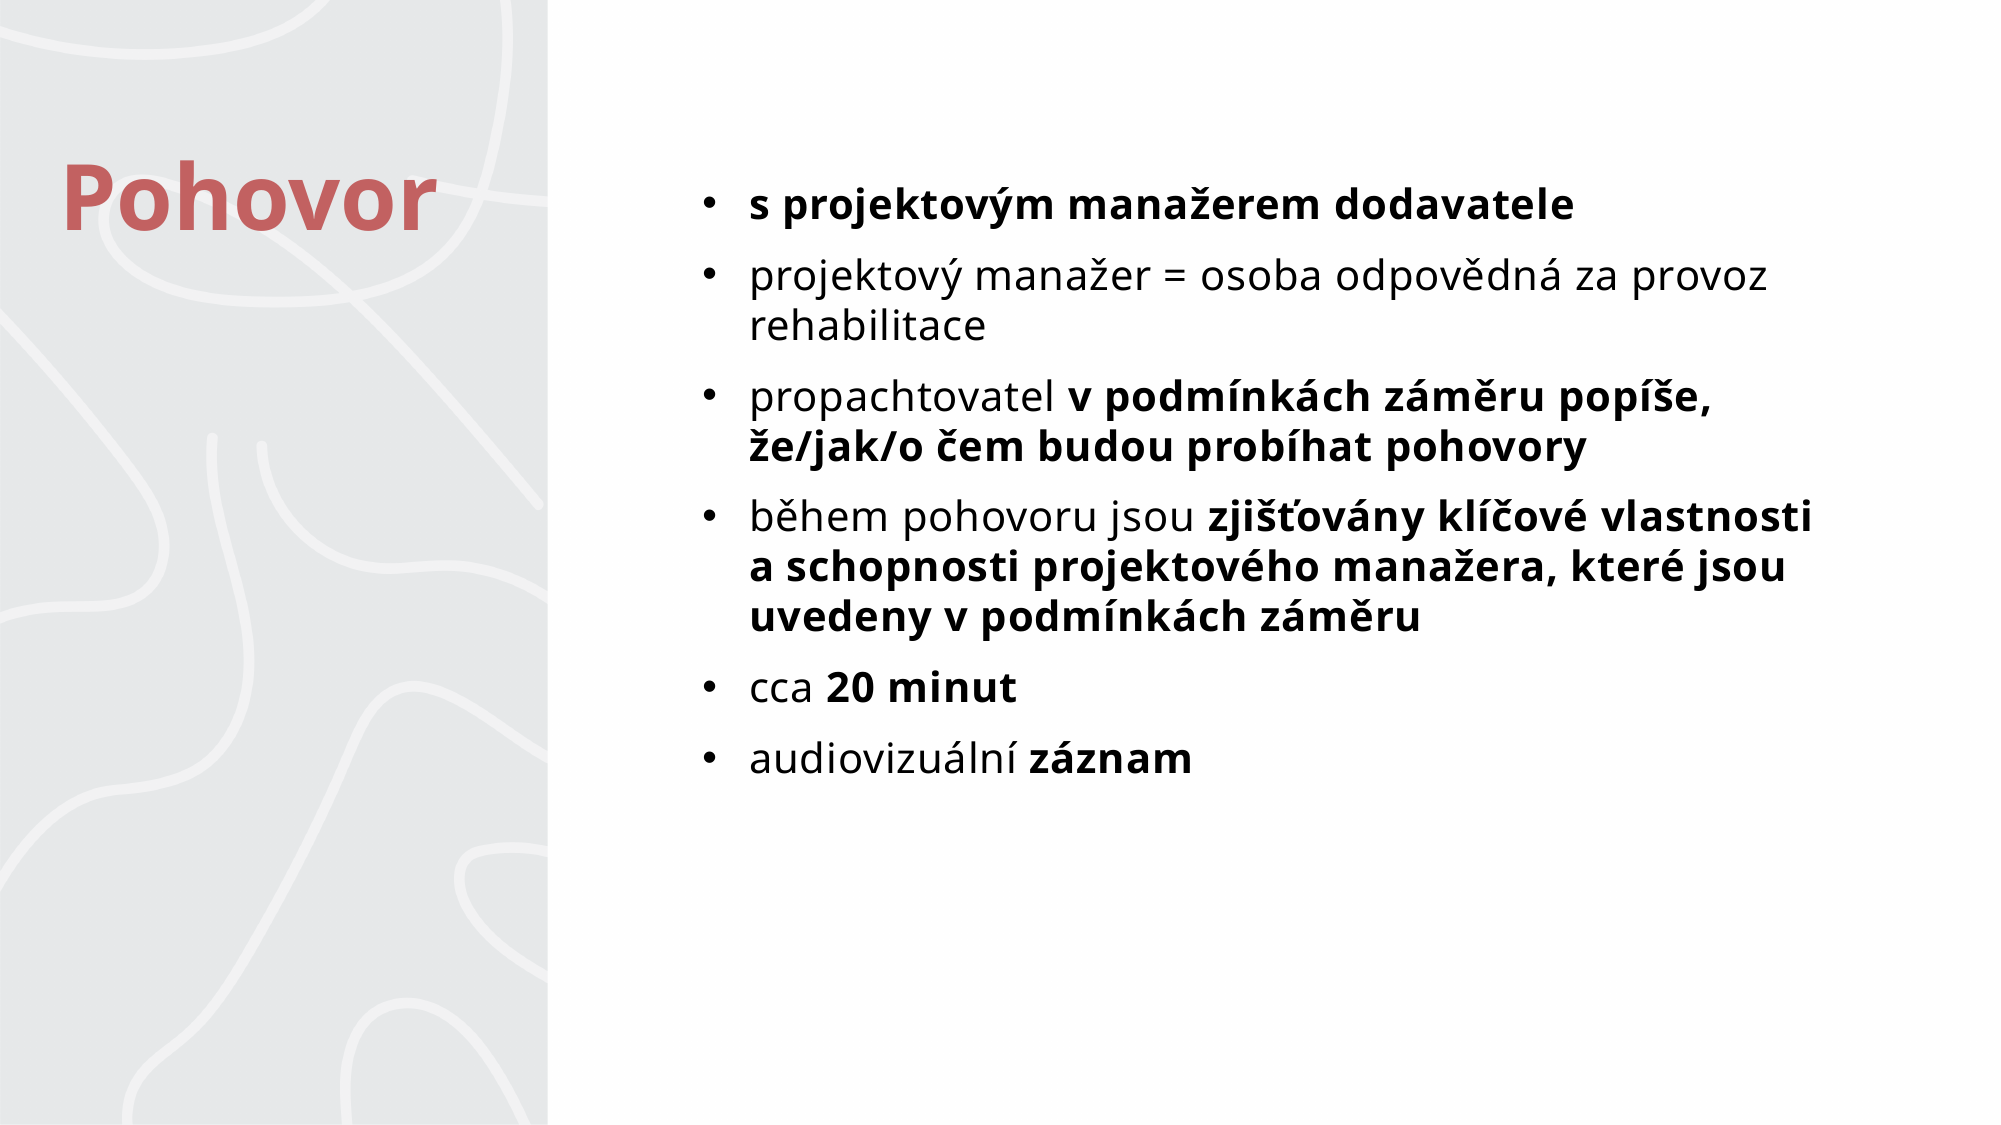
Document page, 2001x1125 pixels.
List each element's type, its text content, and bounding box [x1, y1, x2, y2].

title Pohovor [44, 143, 527, 390]
subtitle s projektovým manažerem dodavatele projektový manažer = osoba odpovědná za provoz rehabilitace propachtovatel v podmínkách záměru popíše, že/jak/o čem budou probíhat pohovory během pohovoru jsou zjišťovány klíčové vlastnosti a schopnosti projektového manažera, které jsou uvedeny v podmínkách záměru cca 20 minut audiovizuální záznam [687, 170, 1864, 955]
picture [0, 0, 2001, 1125]
